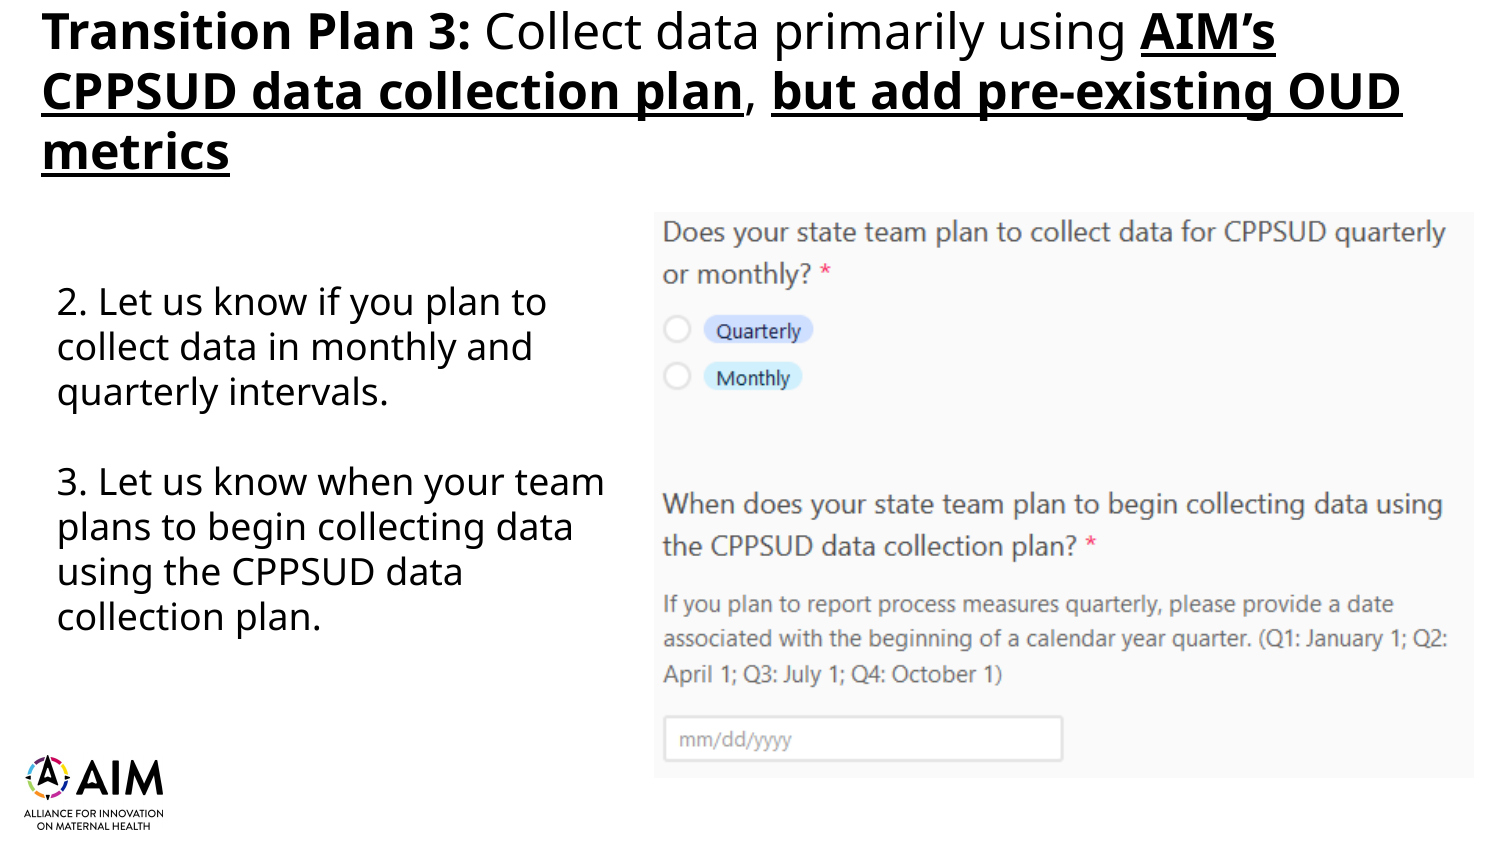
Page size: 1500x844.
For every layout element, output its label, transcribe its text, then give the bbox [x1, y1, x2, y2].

picture [654, 211, 1474, 779]
picture [24, 755, 163, 830]
title Transition Plan 3: Collect data primarily using AIM’s CPPSUD data collection plan, but add pre-existing OUD metrics [26, 32, 1474, 195]
text_box 2. Let us know if you plan to collect data in monthly and quarterly intervals. 3. Let us know when your team plans to begin collecting data using the CPPSUD data collection plan. [41, 270, 641, 646]
